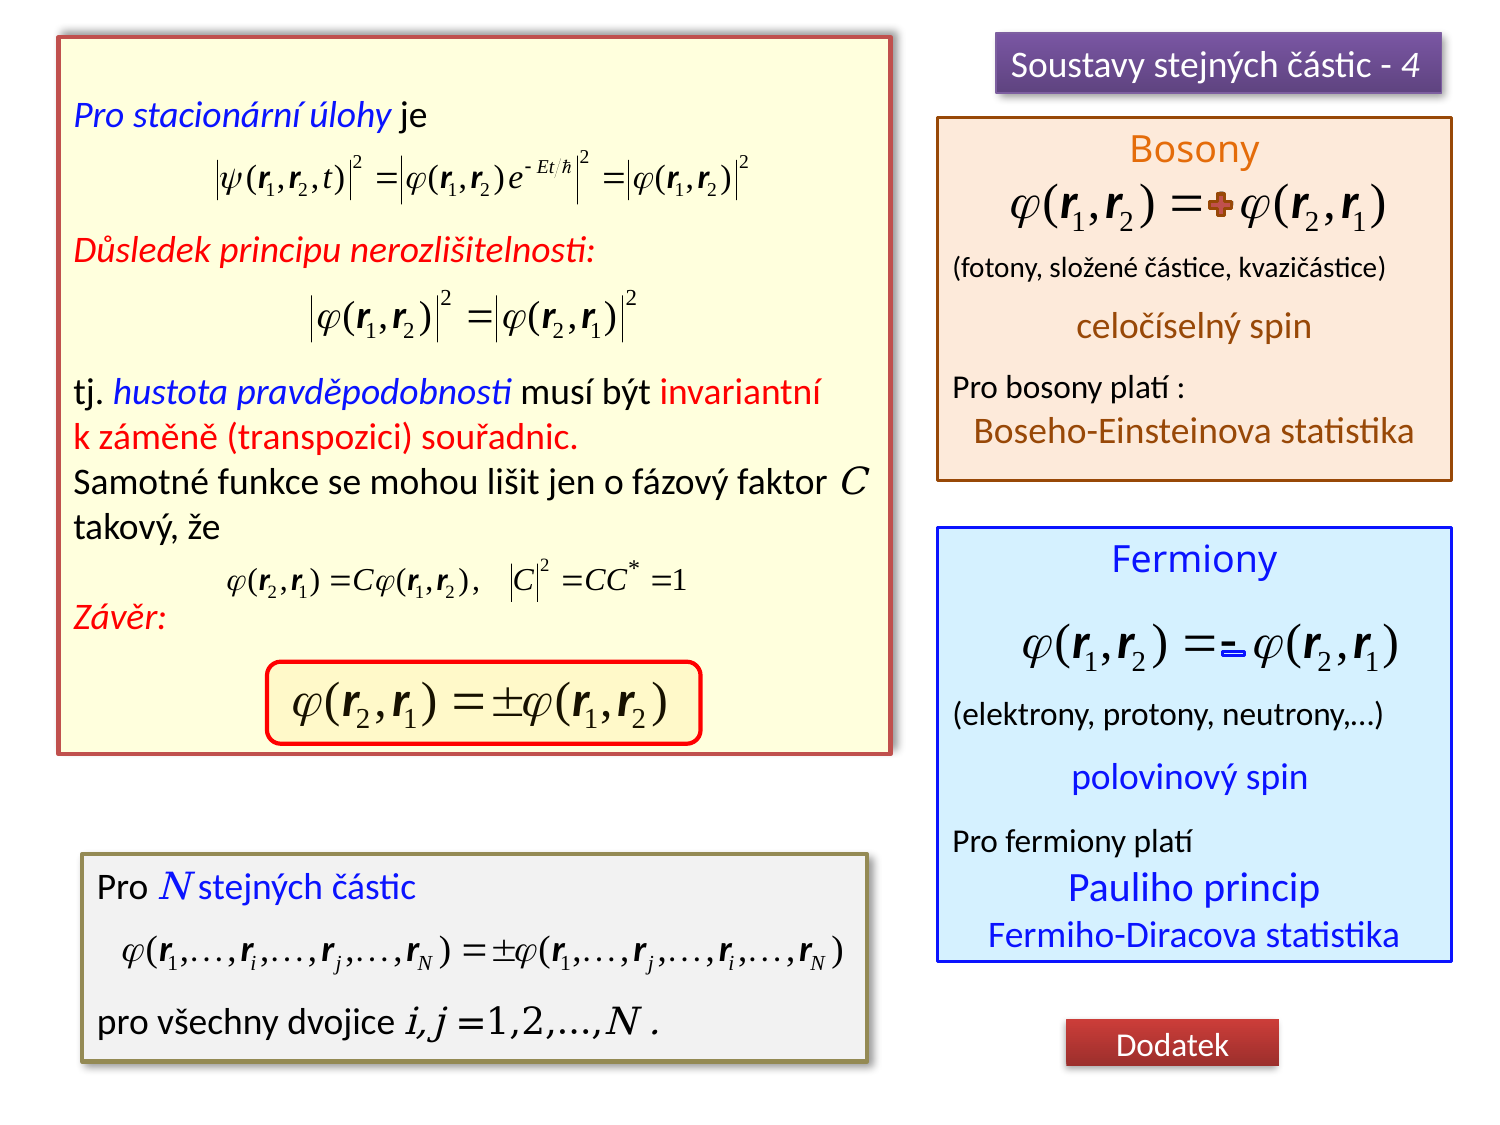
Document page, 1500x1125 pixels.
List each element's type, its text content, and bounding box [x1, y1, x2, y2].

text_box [937, 527, 1452, 989]
text_box Soustavy stejných částic - 4 [995, 32, 1442, 94]
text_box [58, 36, 891, 782]
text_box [937, 116, 1452, 490]
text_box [81, 854, 868, 1067]
text_box Dodatek [1066, 1019, 1279, 1067]
